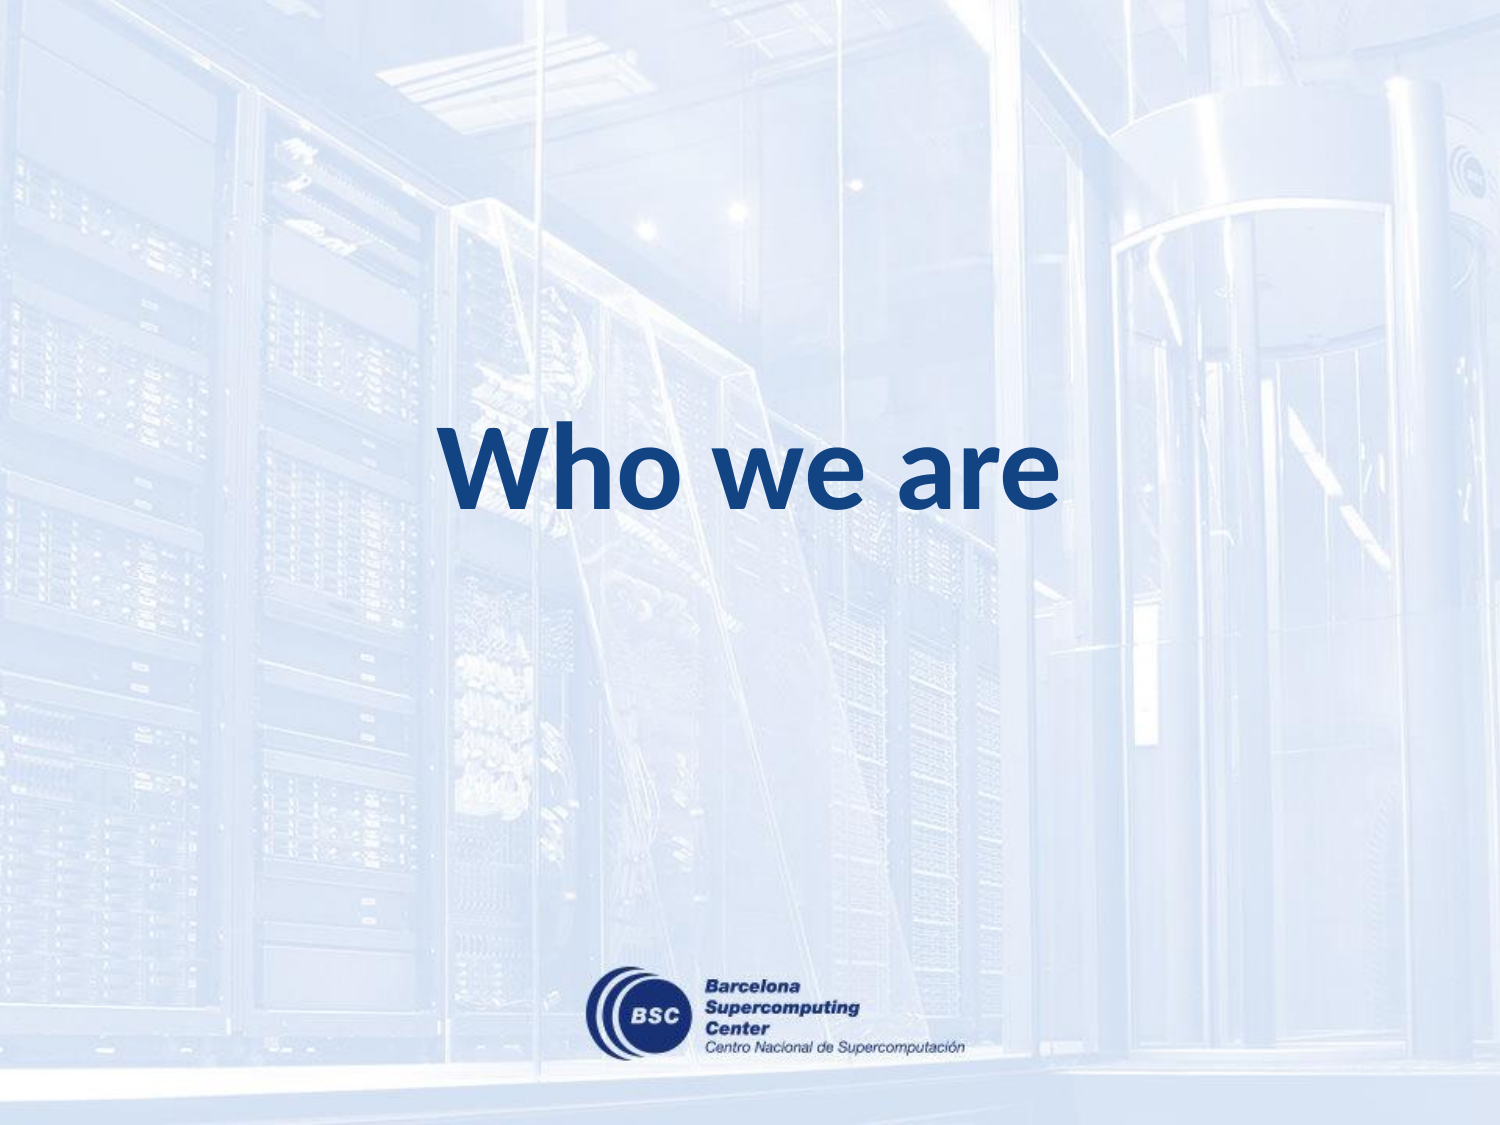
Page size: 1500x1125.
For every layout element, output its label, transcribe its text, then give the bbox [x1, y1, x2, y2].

picture [0, 0, 1500, 1125]
title Who we are [188, 143, 1311, 794]
